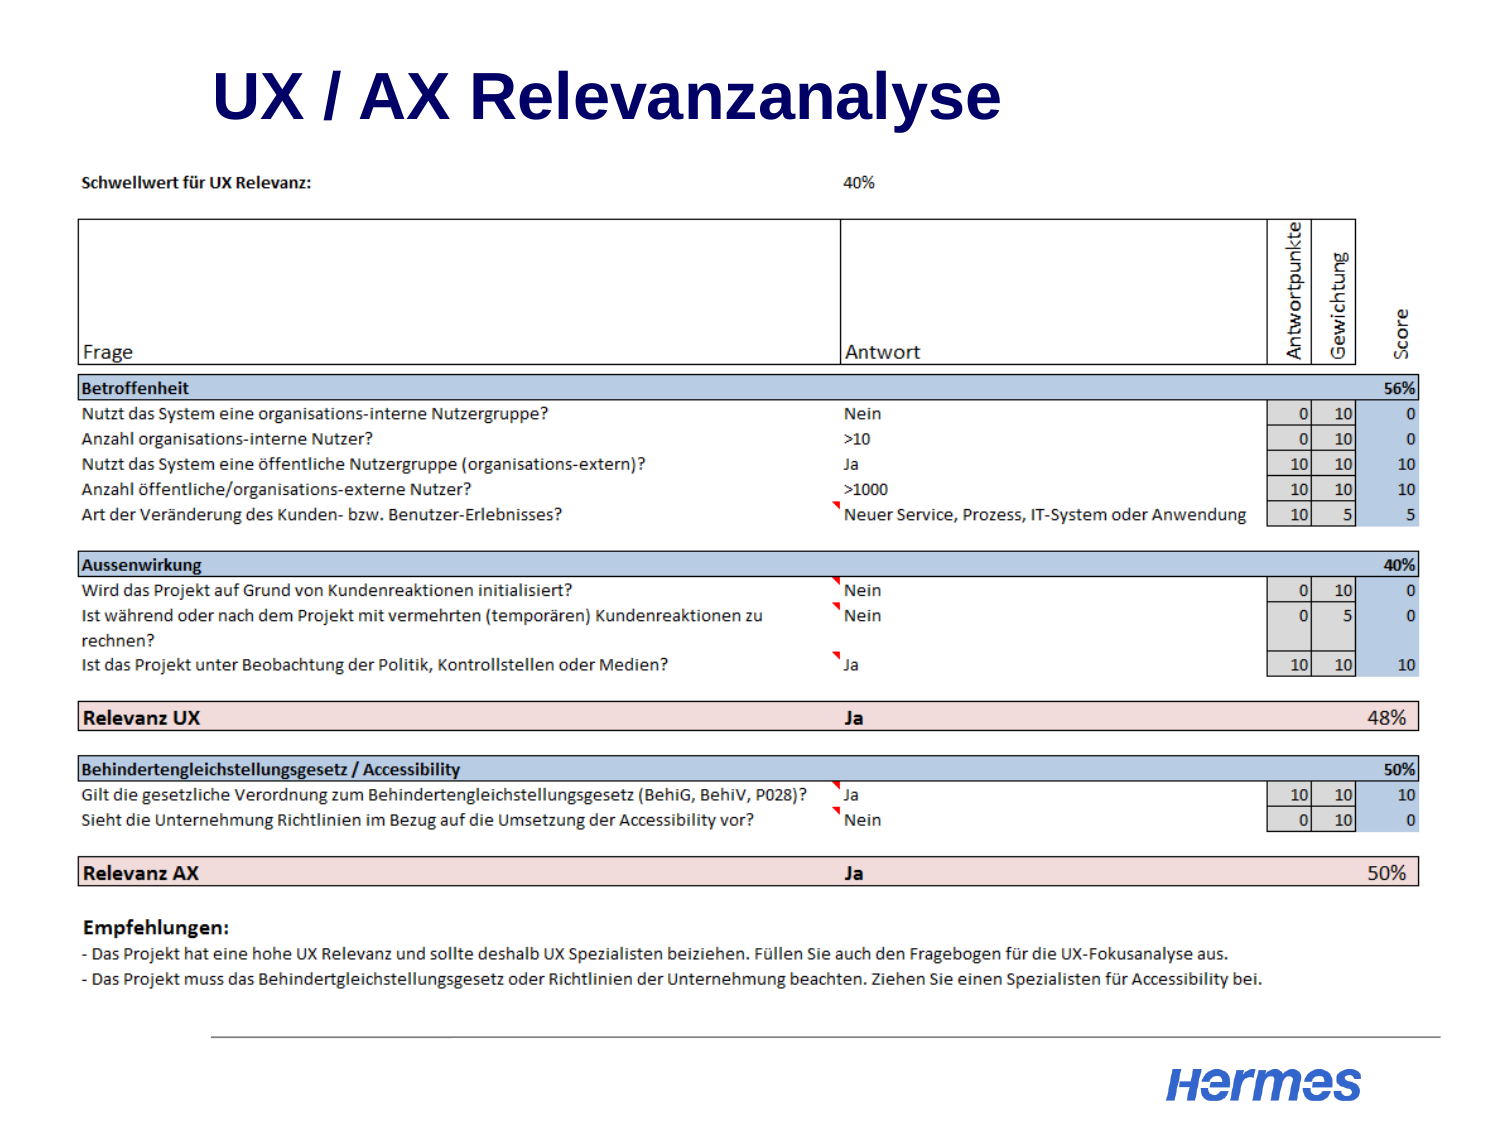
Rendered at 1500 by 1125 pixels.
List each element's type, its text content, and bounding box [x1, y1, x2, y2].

picture [1166, 1069, 1361, 1101]
title UX / AX Relevanzanalyse [212, 52, 1437, 158]
picture [69, 159, 1437, 996]
